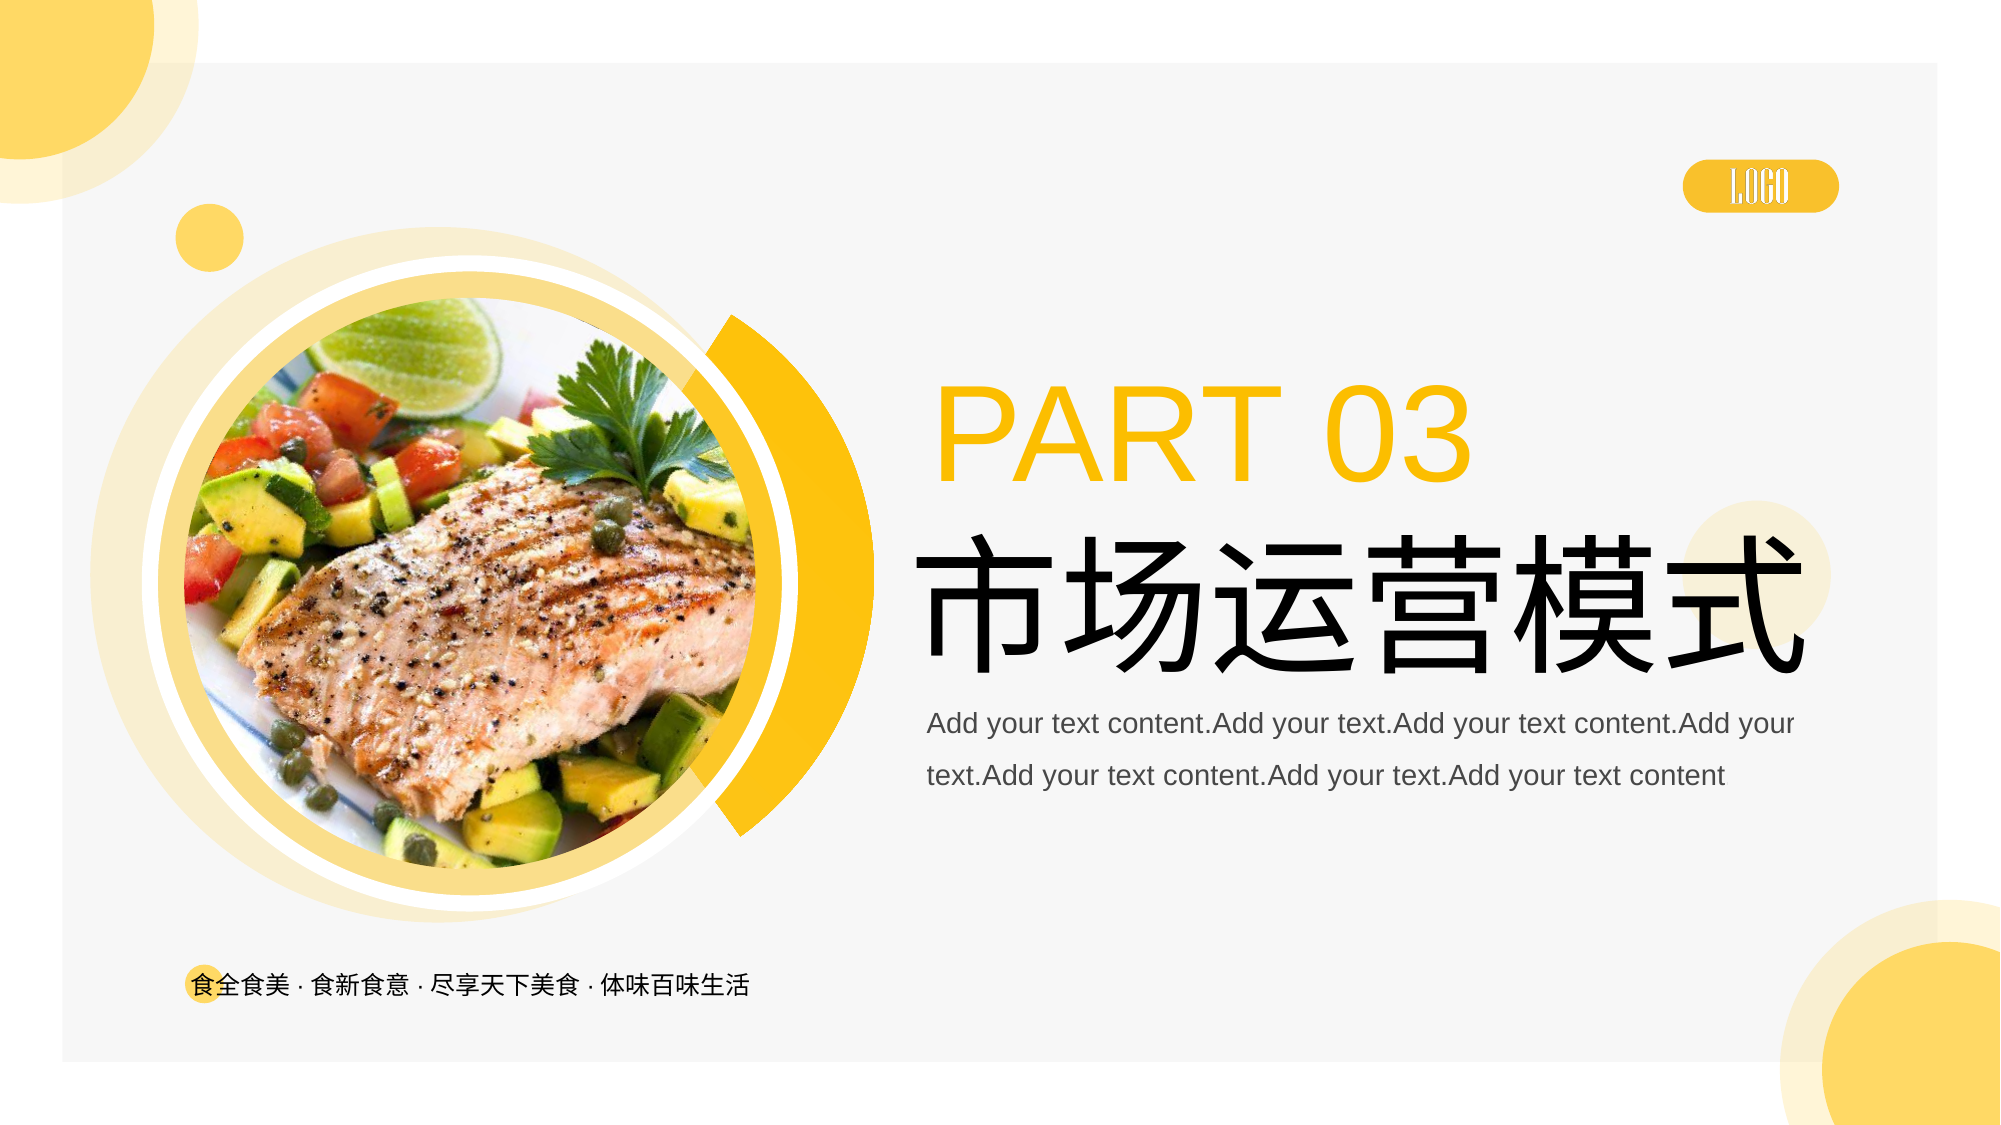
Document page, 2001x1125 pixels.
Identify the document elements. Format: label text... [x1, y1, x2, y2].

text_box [175, 961, 1759, 1008]
text_box Add your text content.Add your text.Add your text content.Add your text.Add your text content.Add your text.Add your text content. [911, 701, 1874, 800]
text_box [61, 62, 1938, 1063]
text_box [176, 202, 243, 226]
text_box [90, 226, 879, 923]
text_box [1779, 899, 2000, 1125]
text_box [895, 500, 1894, 701]
text_box PART 03 [915, 336, 1491, 500]
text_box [0, 0, 199, 204]
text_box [1682, 159, 1840, 213]
